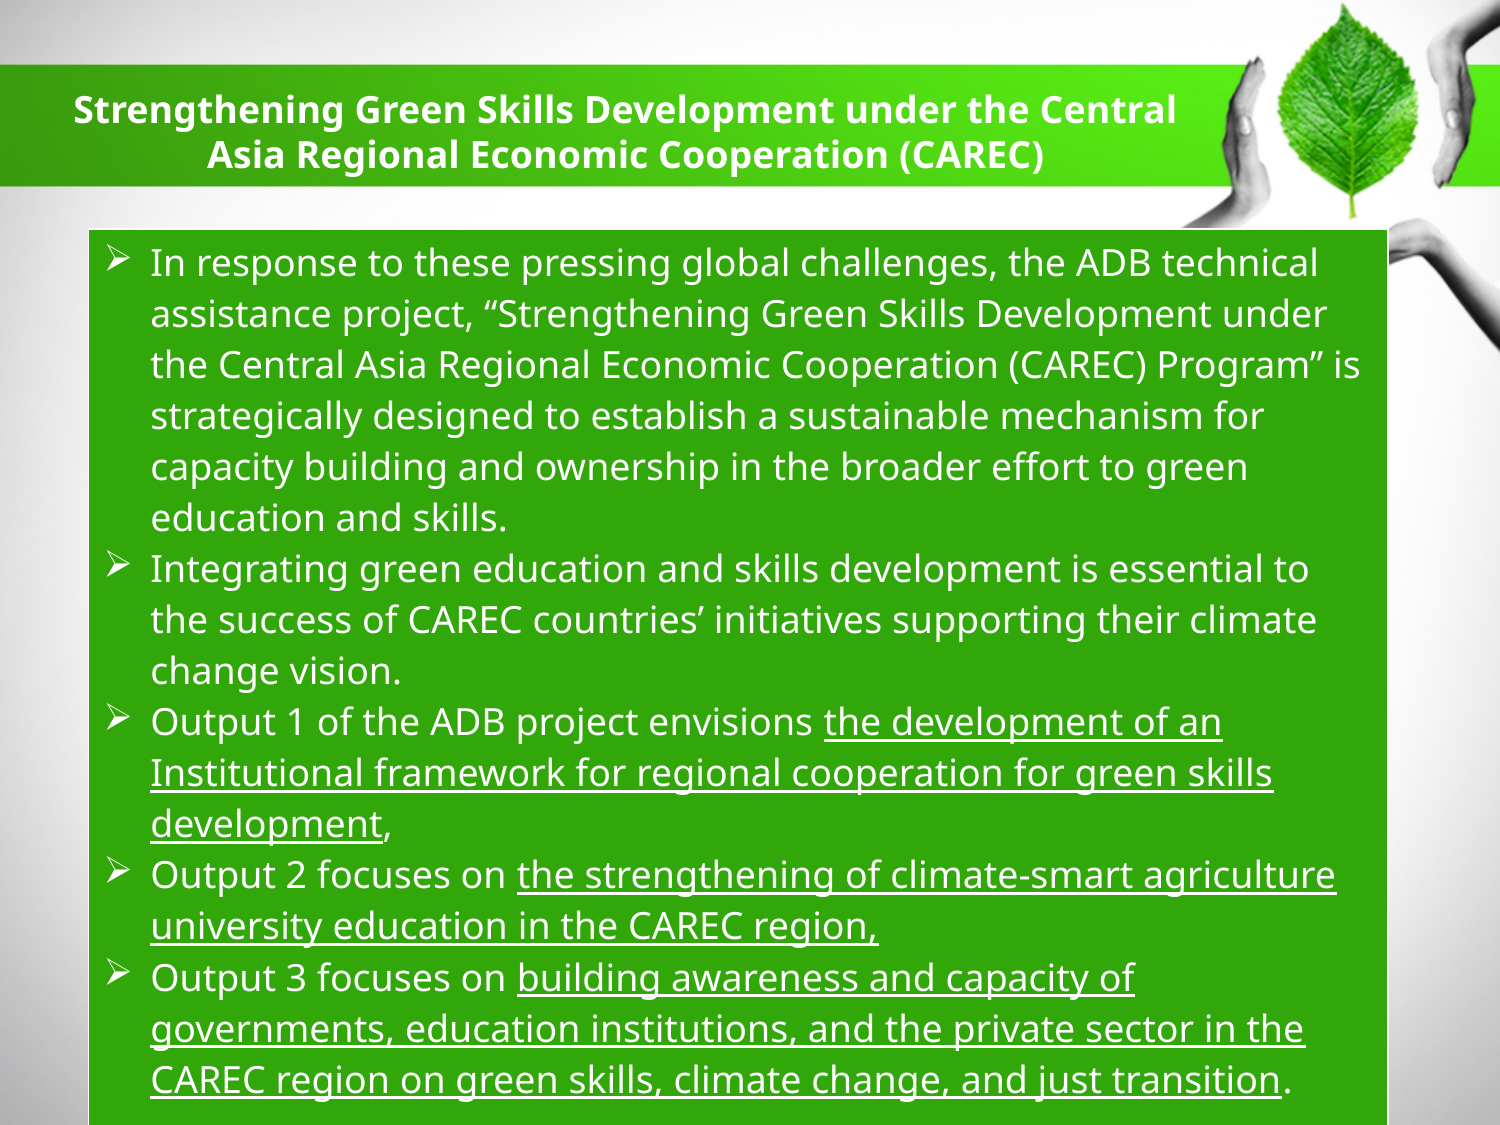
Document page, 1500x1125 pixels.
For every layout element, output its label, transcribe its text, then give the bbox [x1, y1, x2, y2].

picture [0, 0, 1500, 1125]
title Strengthening Green Skills Development under the Central Asia Regional Economic Cooperation (CAREC) [17, 78, 1235, 185]
table_header In response to these pressing global challenges, the ADB technical assistance project, “Strengthening Green Skills Development under the Central Asia Regional Economic Cooperation (CAREC) Program” is strategically designed to establish a sustainable mechanism for capacity building and ownership in the broader effort to green education and skills. Integrating green education and skills development is essential to the success of CAREC countries’ initiatives supporting their climate change vision. Output 1 of the ADB project envisions the development of an Institutional framework for regional cooperation for green skills development, Output 2 focuses on the strengthening of climate-smart agriculture university education in the CAREC region, Output 3 focuses on building awareness and capacity of governments, education institutions, and the private sector in the CAREC region on green skills, climate change, and just transition. [89, 230, 1387, 1125]
